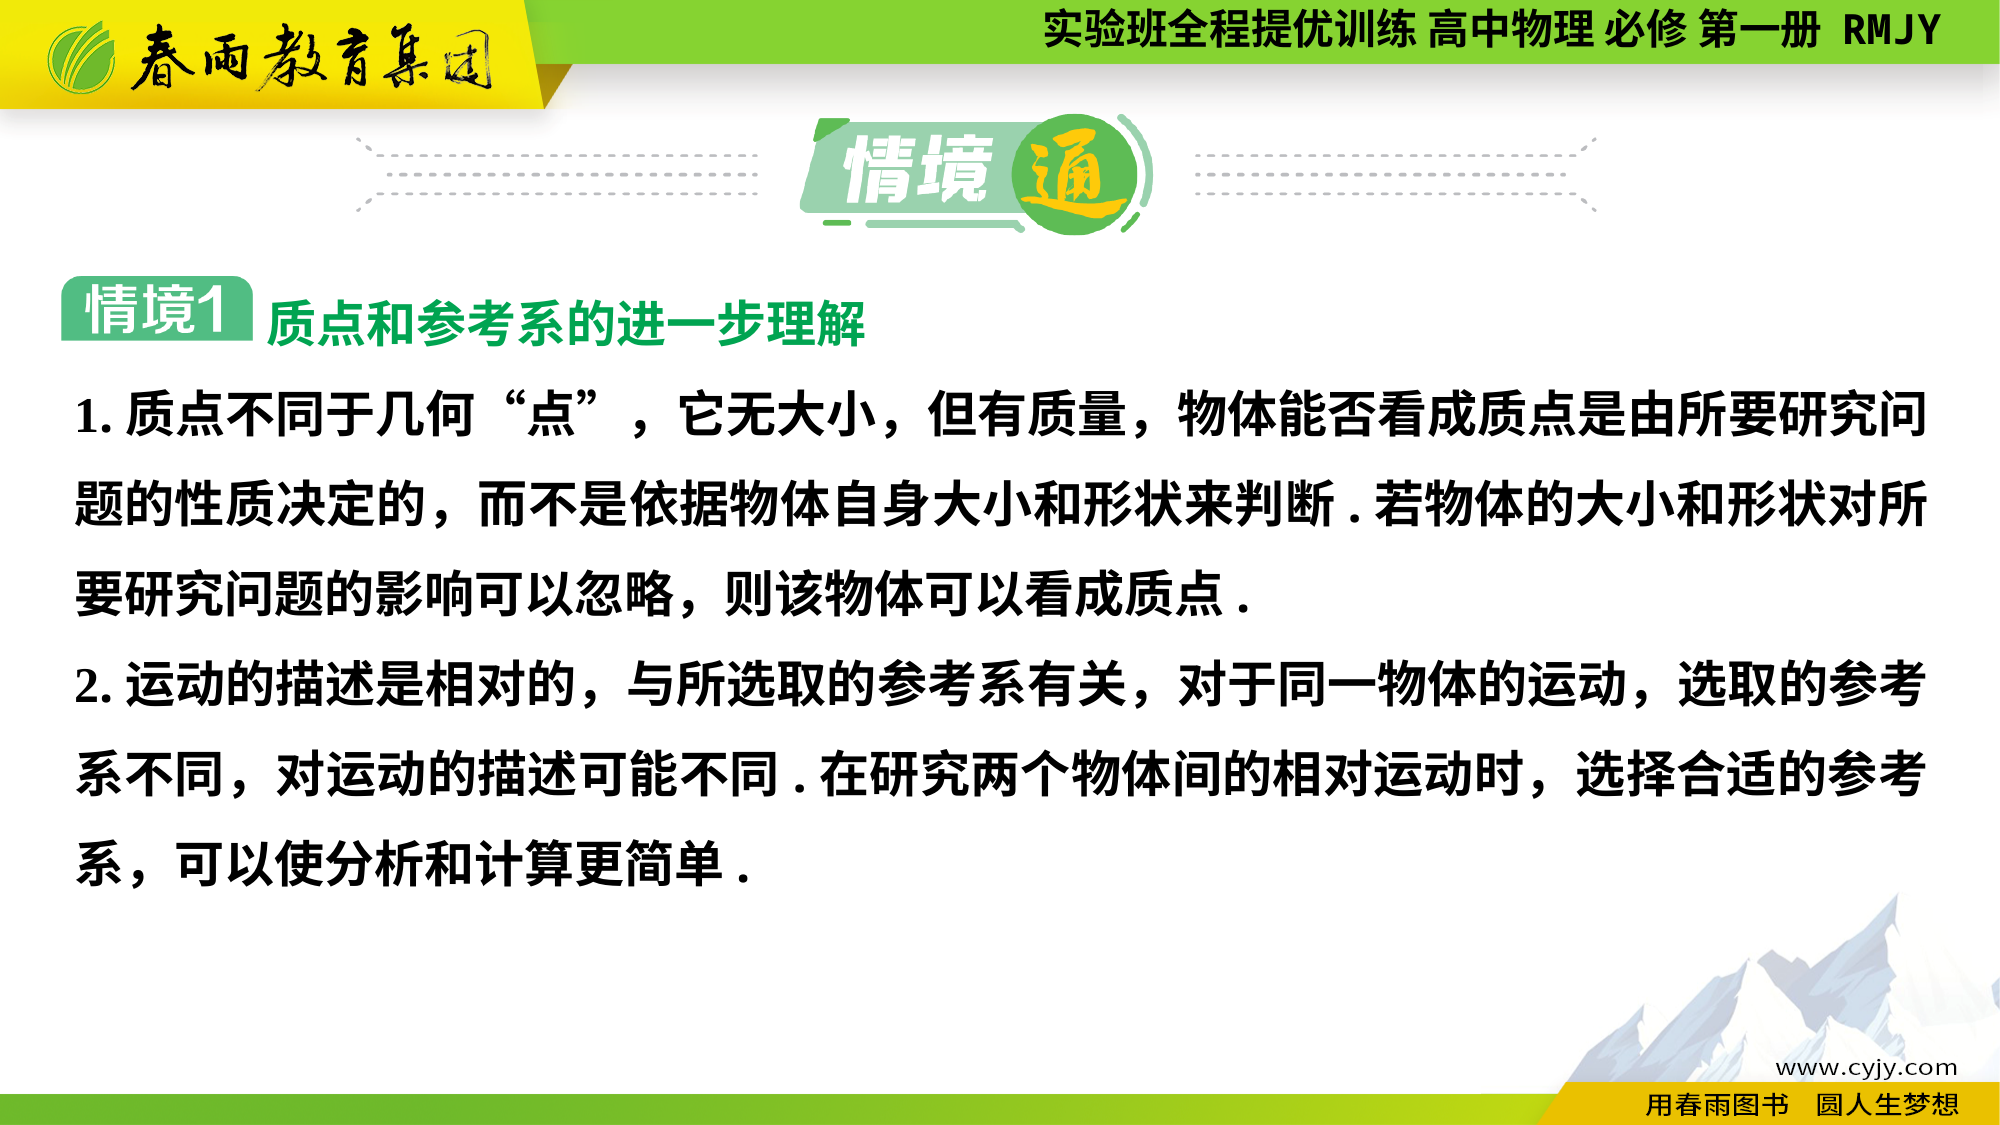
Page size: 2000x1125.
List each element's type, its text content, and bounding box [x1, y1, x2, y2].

picture [0, 0, 2000, 1125]
list 质点和参考系的进一步理解 1.质点不同于几何“点”，它无大小，但有质量，物体能否看成质点是由所要研究问题的性质决定的，而不是依据物体自身大小和形状来判断.若物体的大小和形状对所要研究问题的影响可以忽略，则该物体可以看成质点. 2.运动的描述是相对的，与所选取的参考系有关，对于同一物体的运动，选取的参考系不同，对运动的描述可能不同.在研究两个物体间的相对运动时，选择合适的参考系，可以使分析和计算更简单. [59, 255, 1944, 907]
